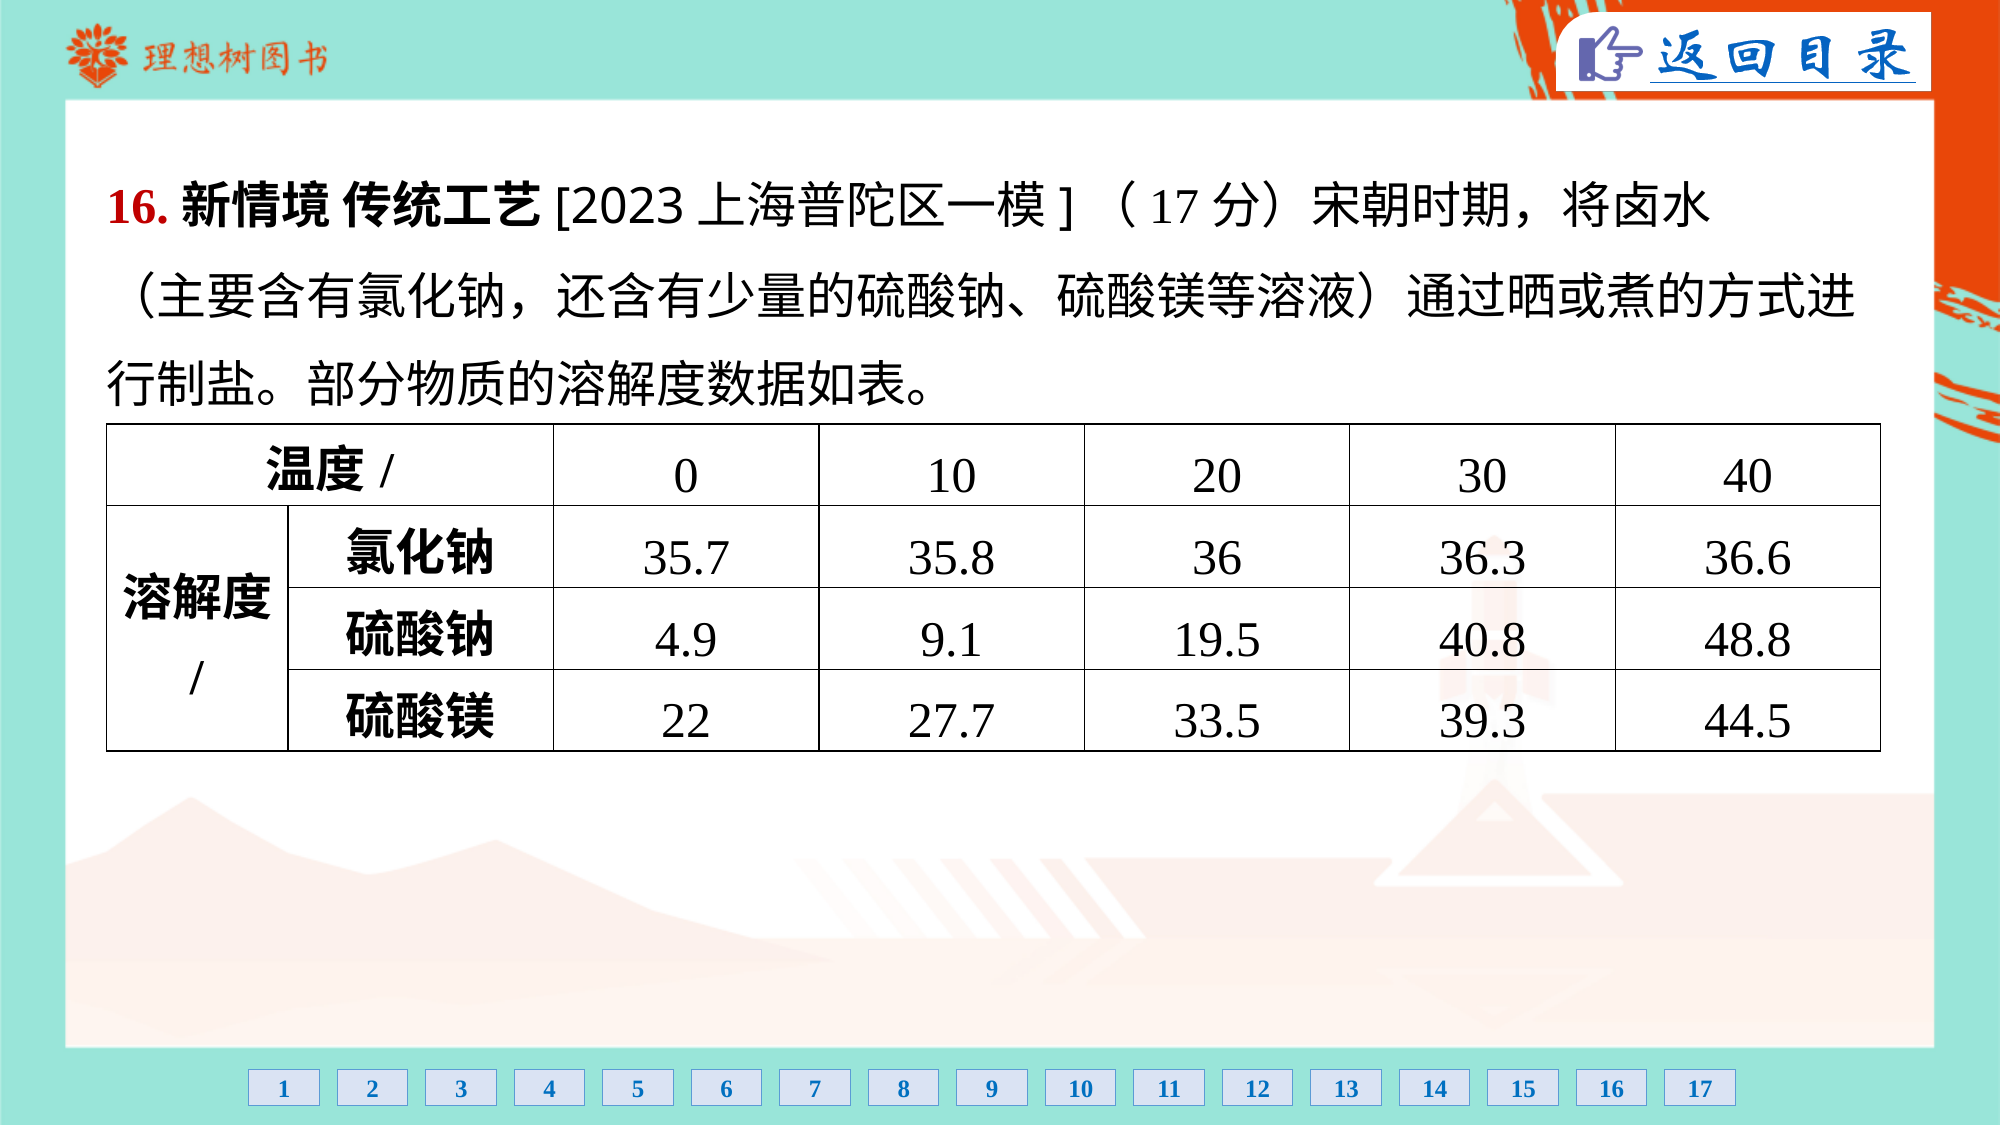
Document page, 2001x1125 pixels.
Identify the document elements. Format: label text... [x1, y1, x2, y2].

text_box 16.新情境 传统工艺[2023上海普陀区一模]（17分）宋朝时期，将卤水 （主要含有氯化钠，还含有少量的硫酸钠、硫酸镁等溶液）通过晒或煮的方式进 行制盐。部分物质的溶解度数据如表。 [106, 141, 1895, 403]
picture [0, 0, 2000, 1125]
